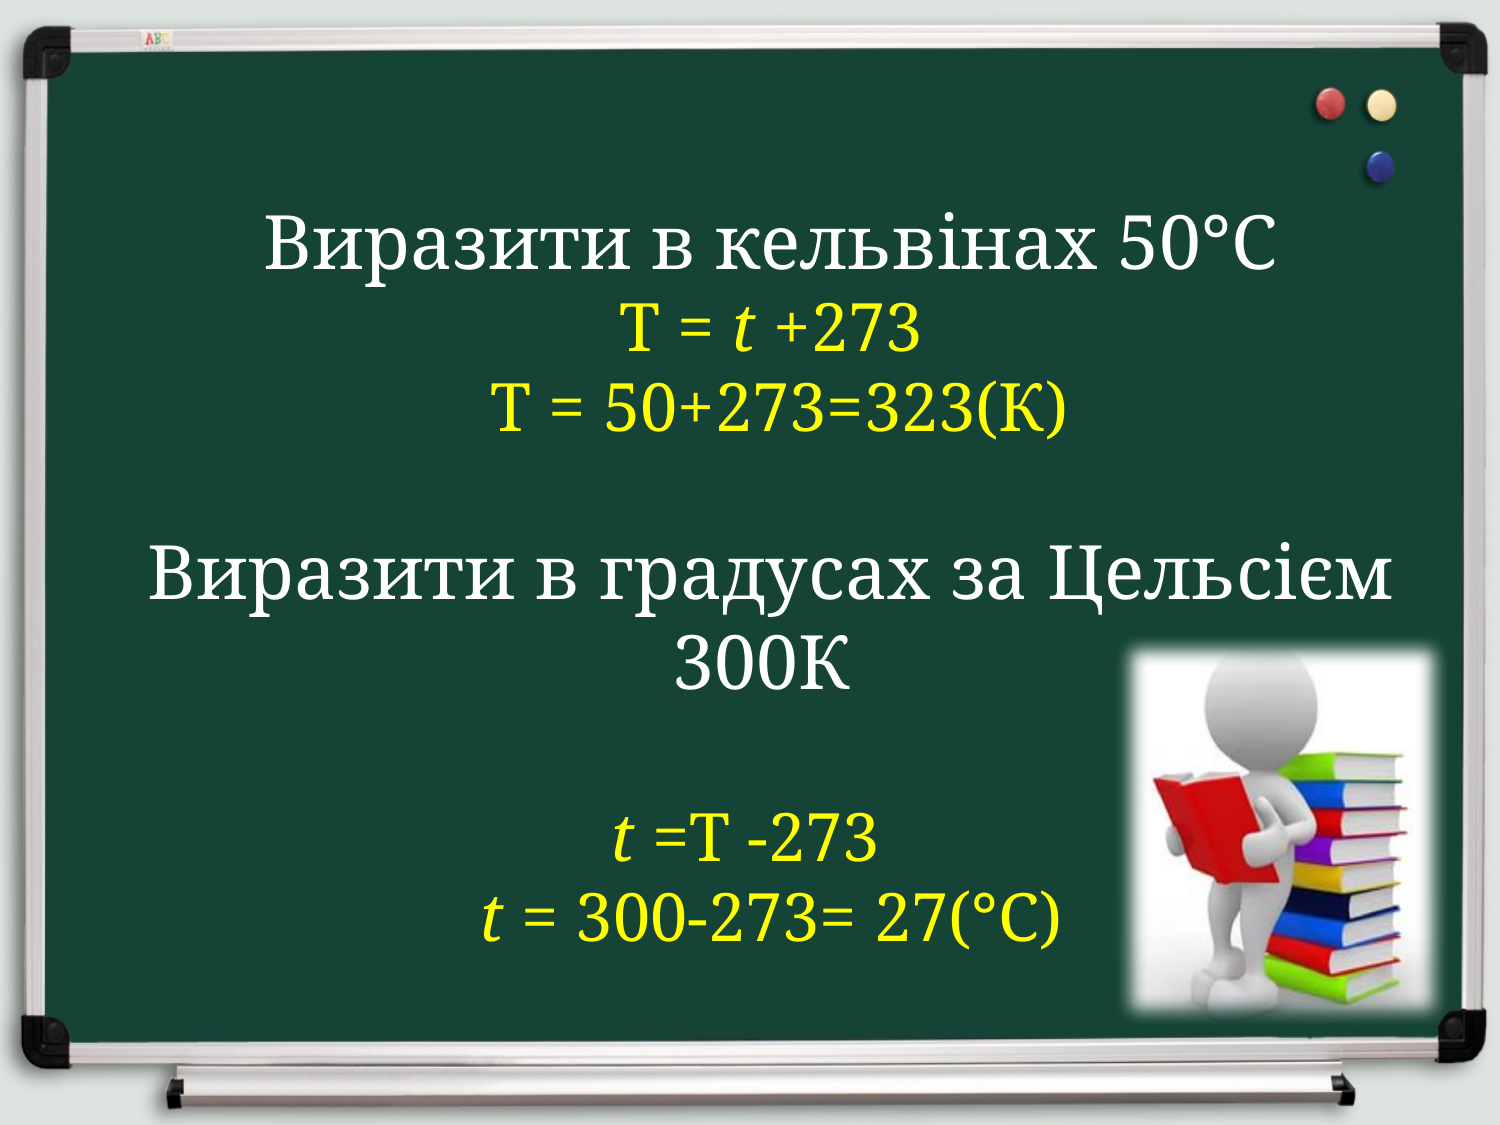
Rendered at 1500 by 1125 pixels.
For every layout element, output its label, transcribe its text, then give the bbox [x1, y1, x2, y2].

picture [0, 0, 1500, 1125]
text_box Виразити в кельвінах 50°С Т = t +273 Т = 50+273=323(К) Виразити в градусах за Цельсієм 300К t =Т -273 t = 300-273= 27(°С) [58, 187, 1465, 1042]
